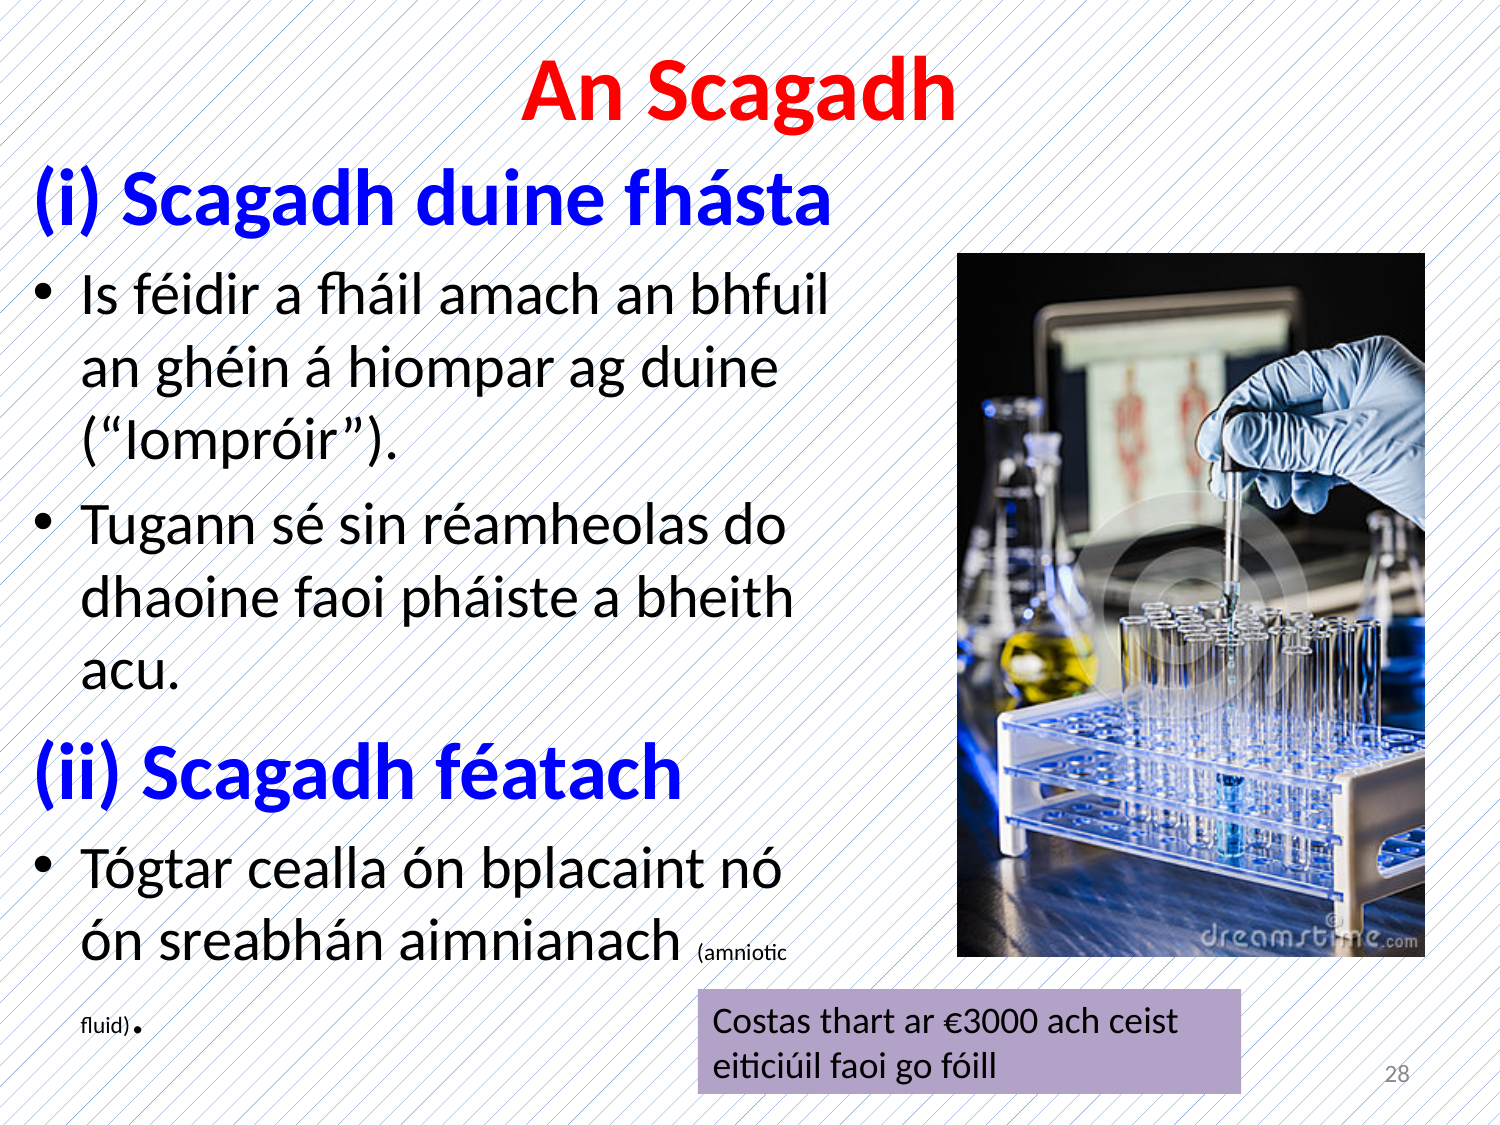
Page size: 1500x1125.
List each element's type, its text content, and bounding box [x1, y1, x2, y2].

list (i) Scagadh duine fhásta Is féidir a fháil amach an bhfuil an ghéin á hiompar ag duine (“Iompróir”). Tugann sé sin réamheolas do dhaoine faoi pháiste a bheith acu. (ii) Scagadh féatach Tógtar cealla ón bplacaint nó ón sreabhán aimnianach (amniotic fluid). [17, 137, 869, 1125]
title An Scagadh [64, 0, 1415, 169]
text_box Costas thart ar €3000 ach ceist eiticiúil faoi go fóill [697, 989, 1242, 1094]
picture [957, 253, 1426, 958]
slide_number 28 [1074, 1042, 1425, 1103]
